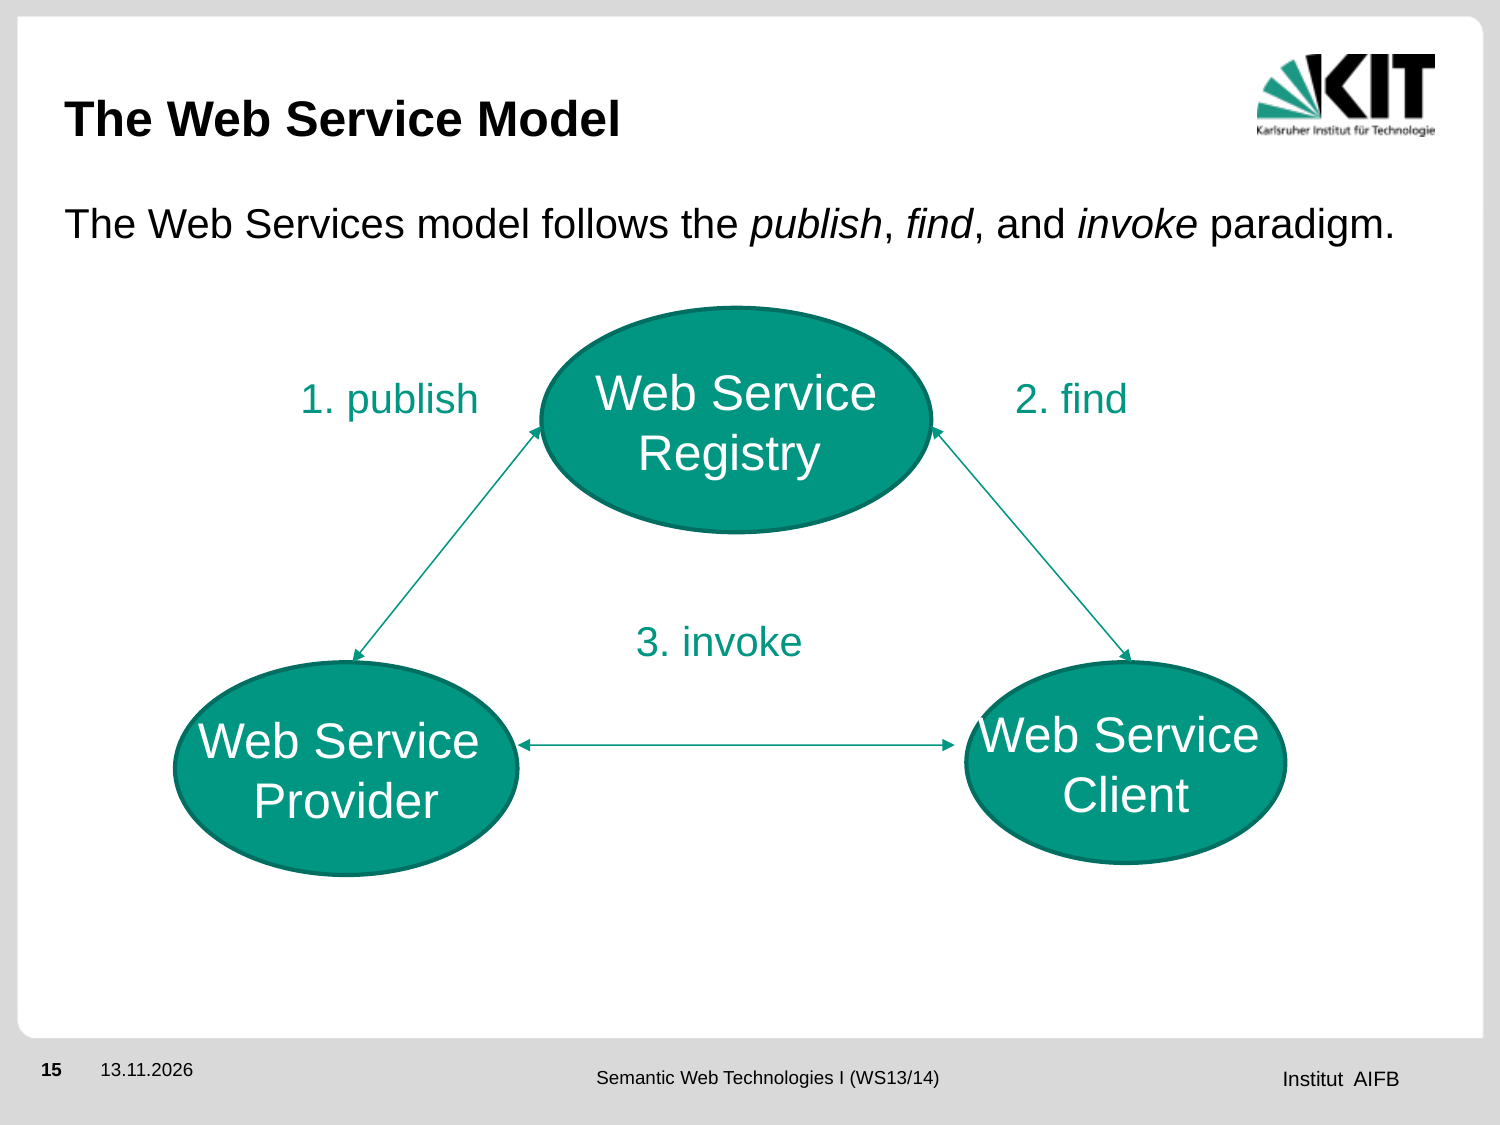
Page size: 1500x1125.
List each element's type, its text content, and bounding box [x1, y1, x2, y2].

list The Web Services model follows the publish, find, and invoke paradigm. 1. publish 2. find 3. invoke [64, 196, 1436, 1000]
picture [0, 0, 1500, 1125]
text_box [352, 426, 542, 663]
text_box Web Service Client [964, 660, 1288, 866]
title The Web Service Model [64, 54, 1198, 147]
text_box [517, 738, 955, 752]
text_box Web Service Provider [172, 660, 520, 878]
text_box [930, 426, 1132, 663]
text_box Web Service Registry [539, 305, 934, 535]
